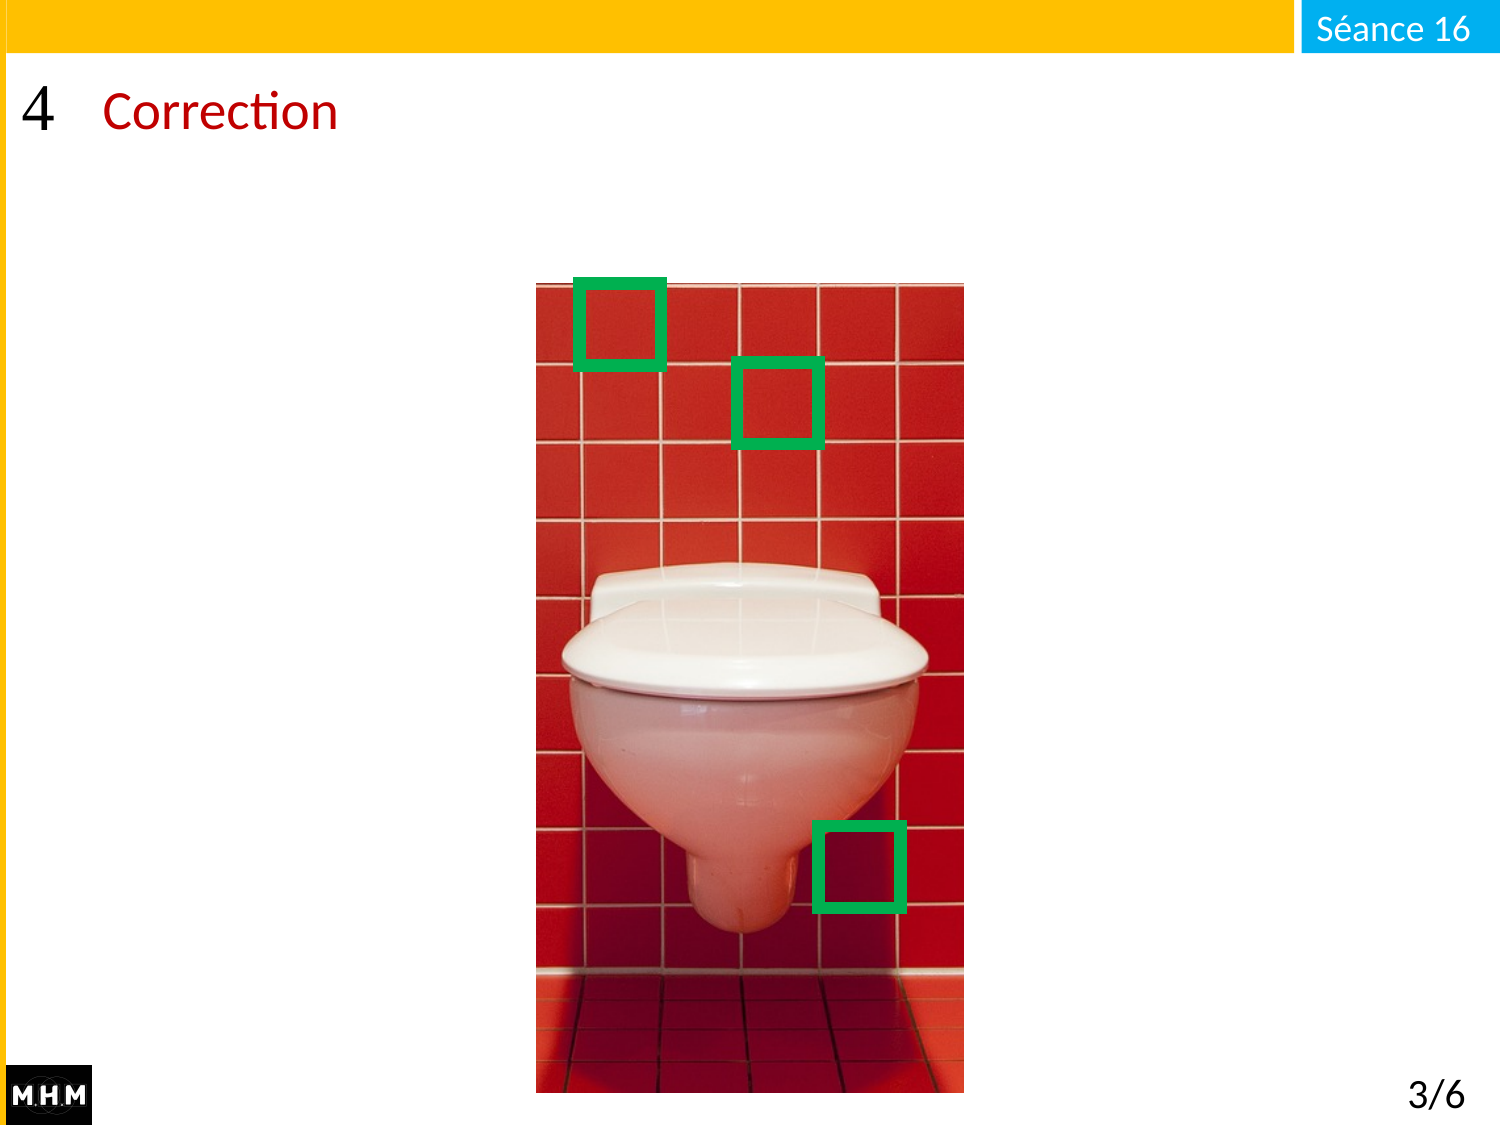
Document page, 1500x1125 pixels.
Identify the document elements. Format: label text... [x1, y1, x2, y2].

picture [535, 283, 964, 1093]
list 3/6 [1373, 1064, 1500, 1125]
title Correction [87, 32, 1382, 149]
picture [6, 1065, 92, 1125]
